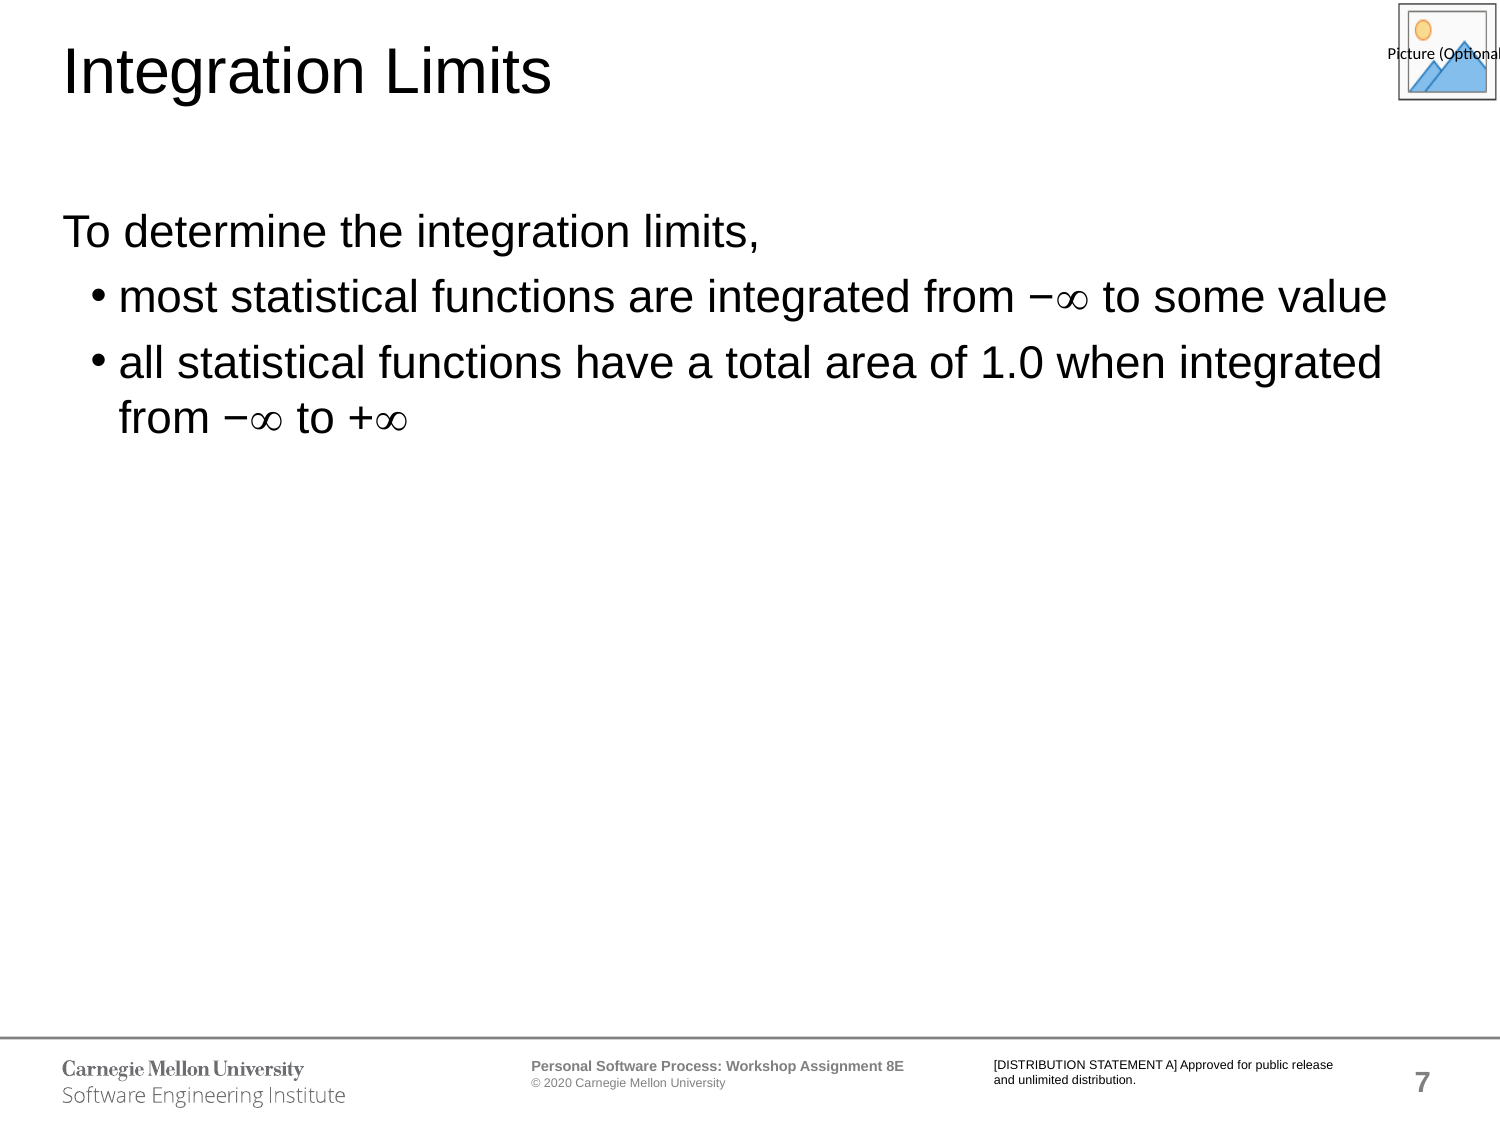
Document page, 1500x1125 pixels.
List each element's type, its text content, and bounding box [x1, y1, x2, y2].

title Integration Limits [62, 37, 1338, 182]
picture [1394, 0, 1500, 105]
list To determine the integration limits, most statistical functions are integrated from −¥ to some value all statistical functions have a total area of 1.0 when integrated from −¥ to +¥ [62, 201, 1431, 1000]
